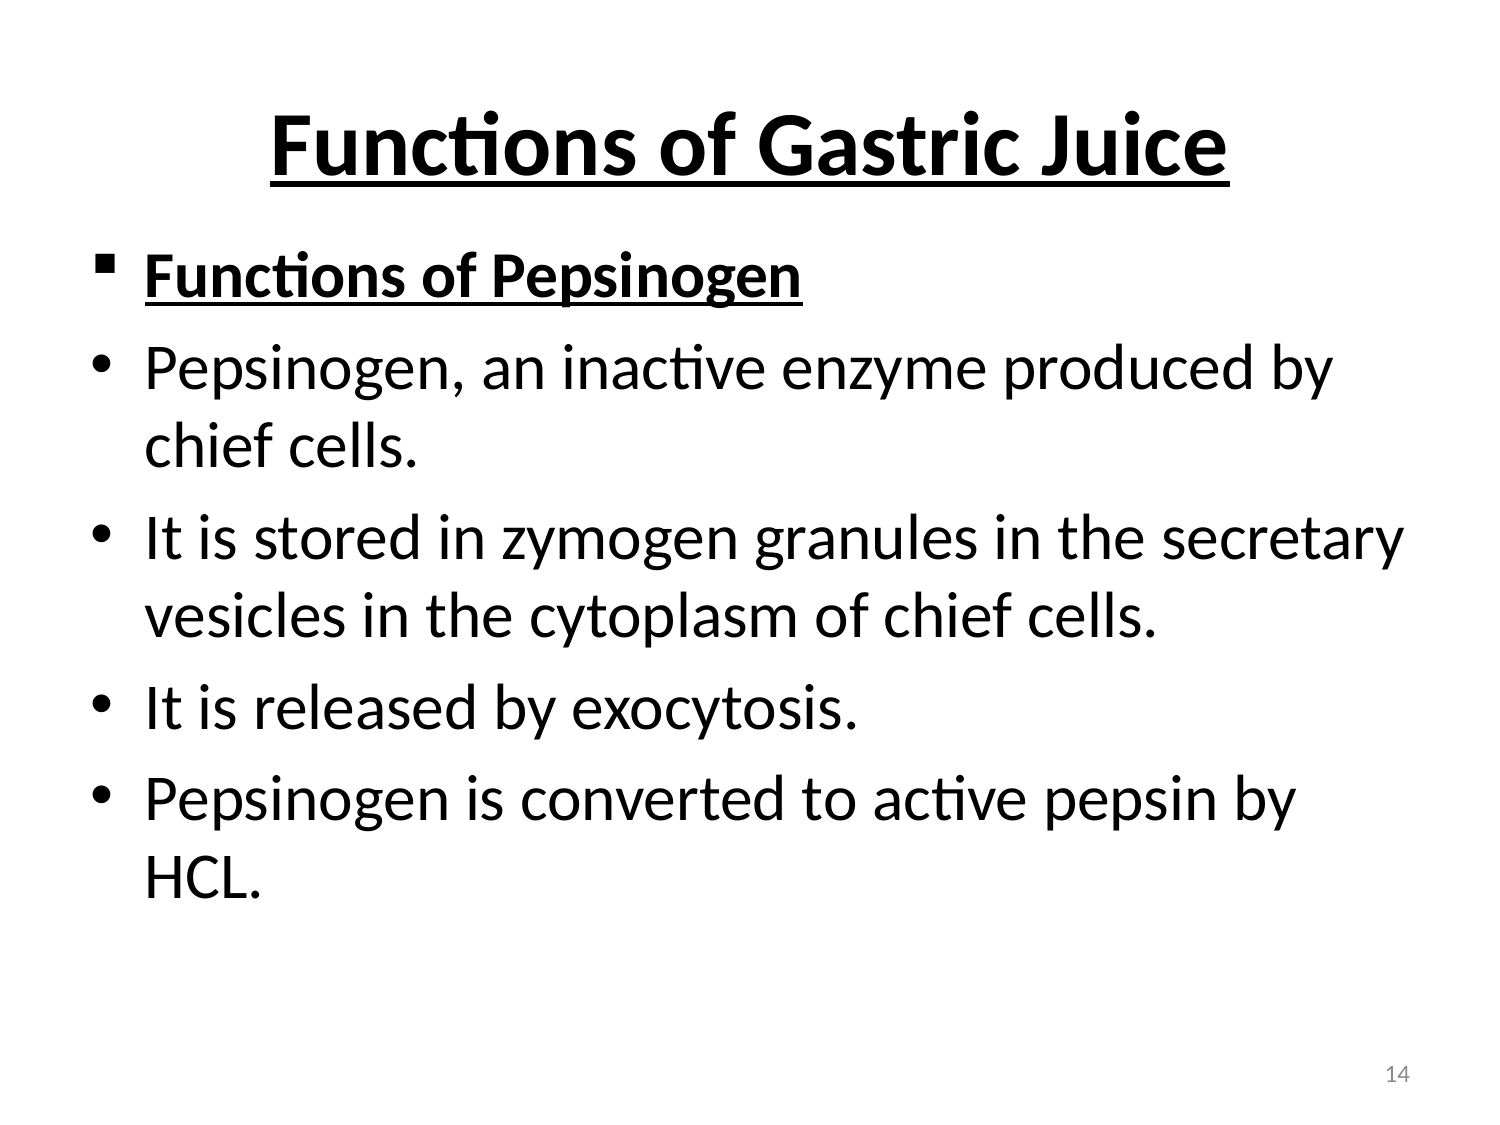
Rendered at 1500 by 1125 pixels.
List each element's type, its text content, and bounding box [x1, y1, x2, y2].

slide_number 14 [1074, 1042, 1425, 1103]
title Functions of Gastric Juice [75, 45, 1425, 224]
list Functions of Pepsinogen Pepsinogen, an inactive enzyme produced by chief cells. It is stored in zymogen granules in the secretary vesicles in the cytoplasm of chief cells. It is released by exocytosis. Pepsinogen is converted to active pepsin by HCL. [75, 224, 1425, 1005]
